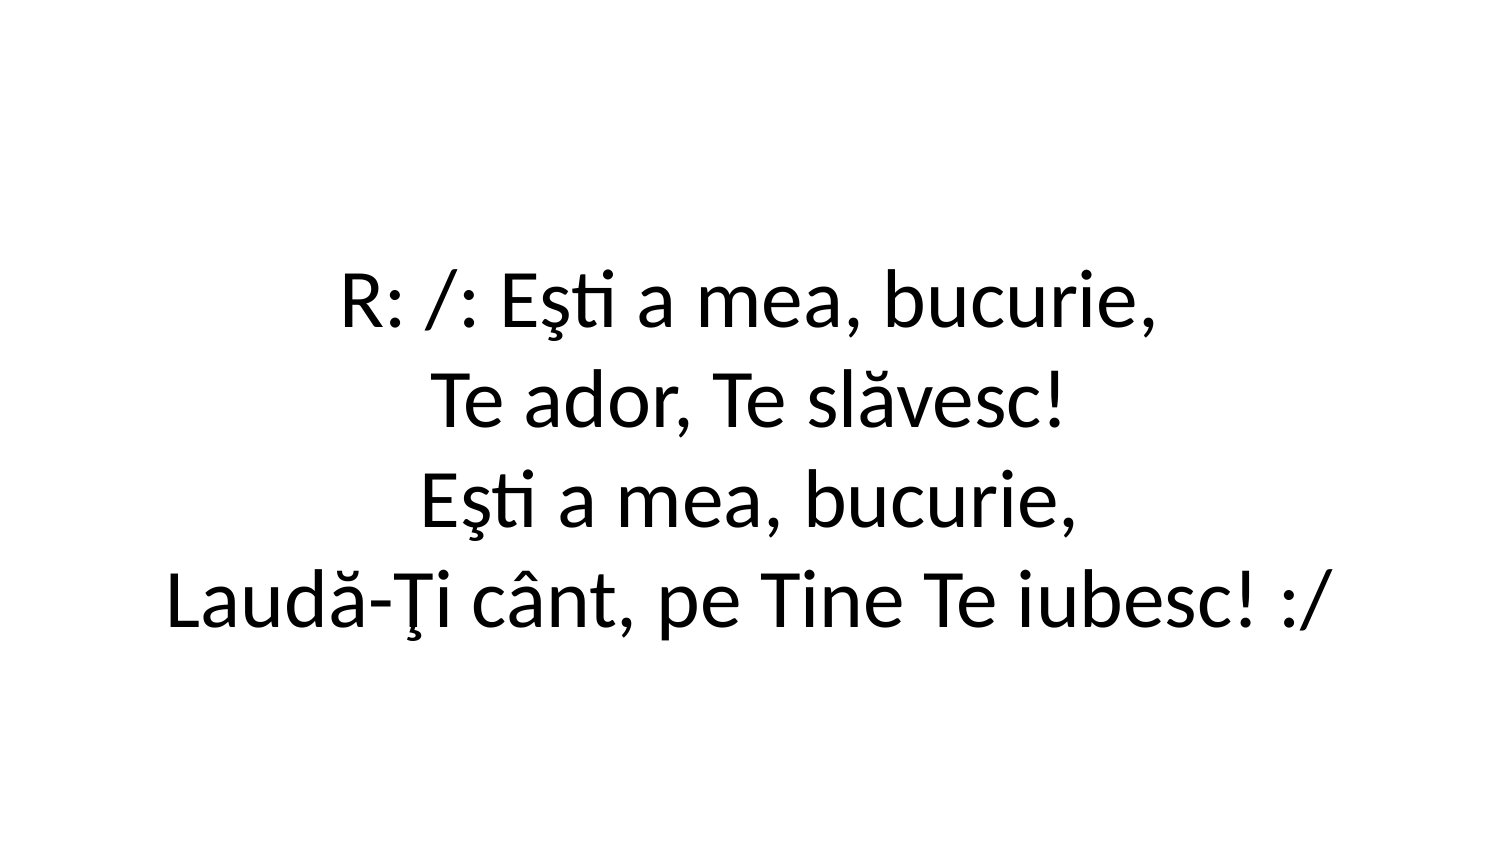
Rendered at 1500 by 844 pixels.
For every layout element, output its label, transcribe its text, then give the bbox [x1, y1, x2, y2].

text_box R: /: Eşti a mea, bucurie, Te ador, Te slăvesc! Eşti a mea, bucurie, Laudă-Ţi cânt, pe Tine Te iubesc! :/ [150, 192, 1349, 652]
